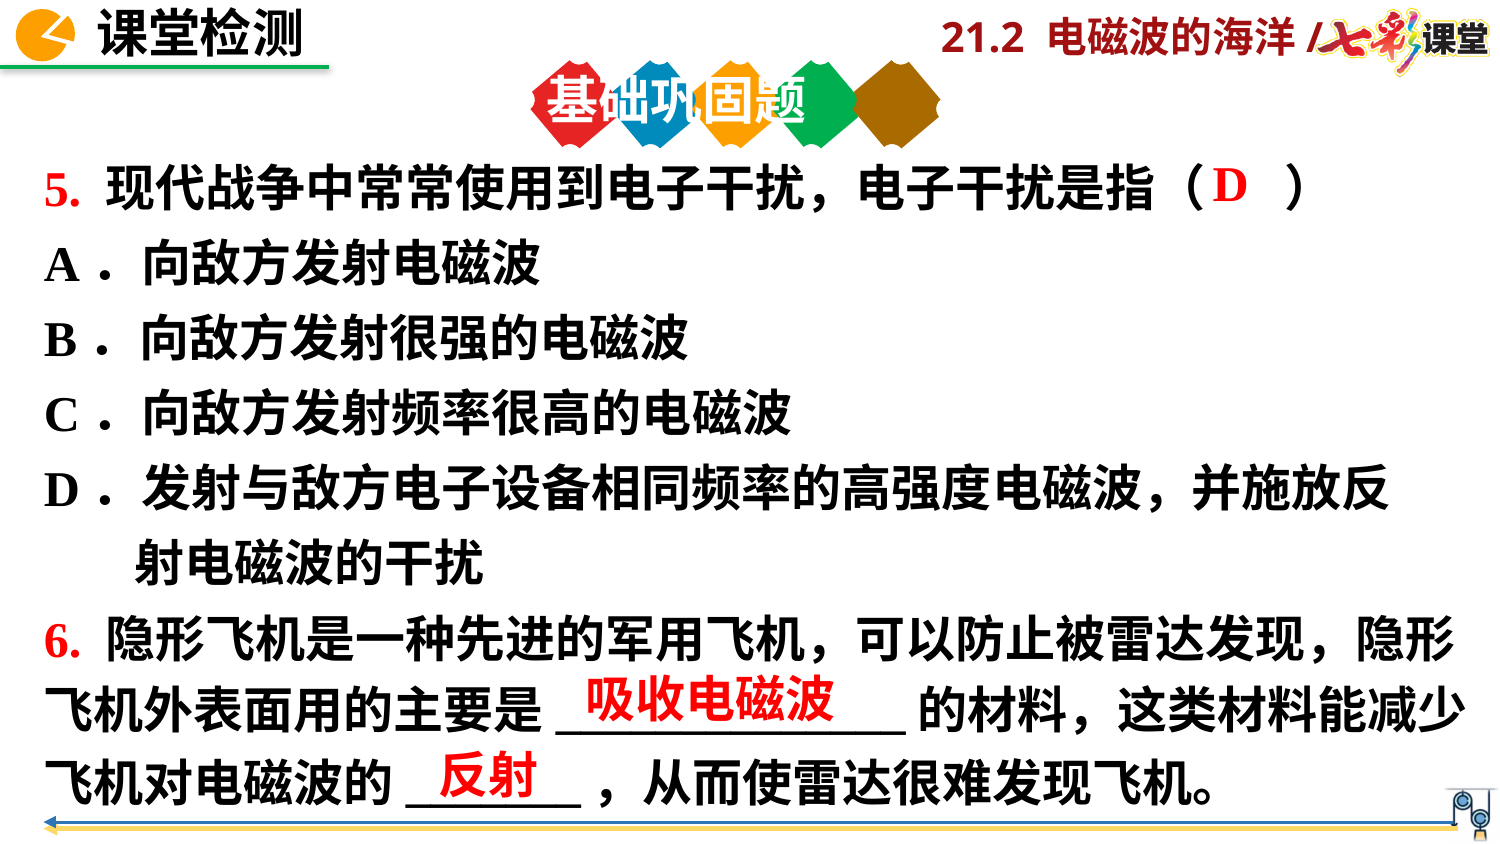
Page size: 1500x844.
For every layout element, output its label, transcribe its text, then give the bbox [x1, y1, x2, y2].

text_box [537, 67, 934, 142]
text_box 6. 隐形飞机是一种先进的军用飞机，可以防止被雷达发现，隐形飞机外表面用的主要是______________的材料，这类材料能减少飞机对电磁波的_______，从而使雷达很难发现飞机。 [29, 587, 1500, 819]
text_box 5. 现代战争中常常使用到电子干扰，电子干扰是指（ ） A．向敌方发射电磁波 B．向敌方发射很强的电磁波 C．向敌方发射频率很高的电磁波 D．发射与敌方电子设备相同频率的高强度电磁波，并施放反 射电磁波的干扰 [29, 133, 1444, 587]
text_box 基础巩固题 [531, 60, 939, 138]
text_box 反射 [423, 735, 607, 811]
text_box 吸收电磁波 [571, 660, 877, 735]
picture [1313, 7, 1492, 77]
text_box D [1197, 144, 1292, 219]
picture [1449, 819, 1493, 836]
